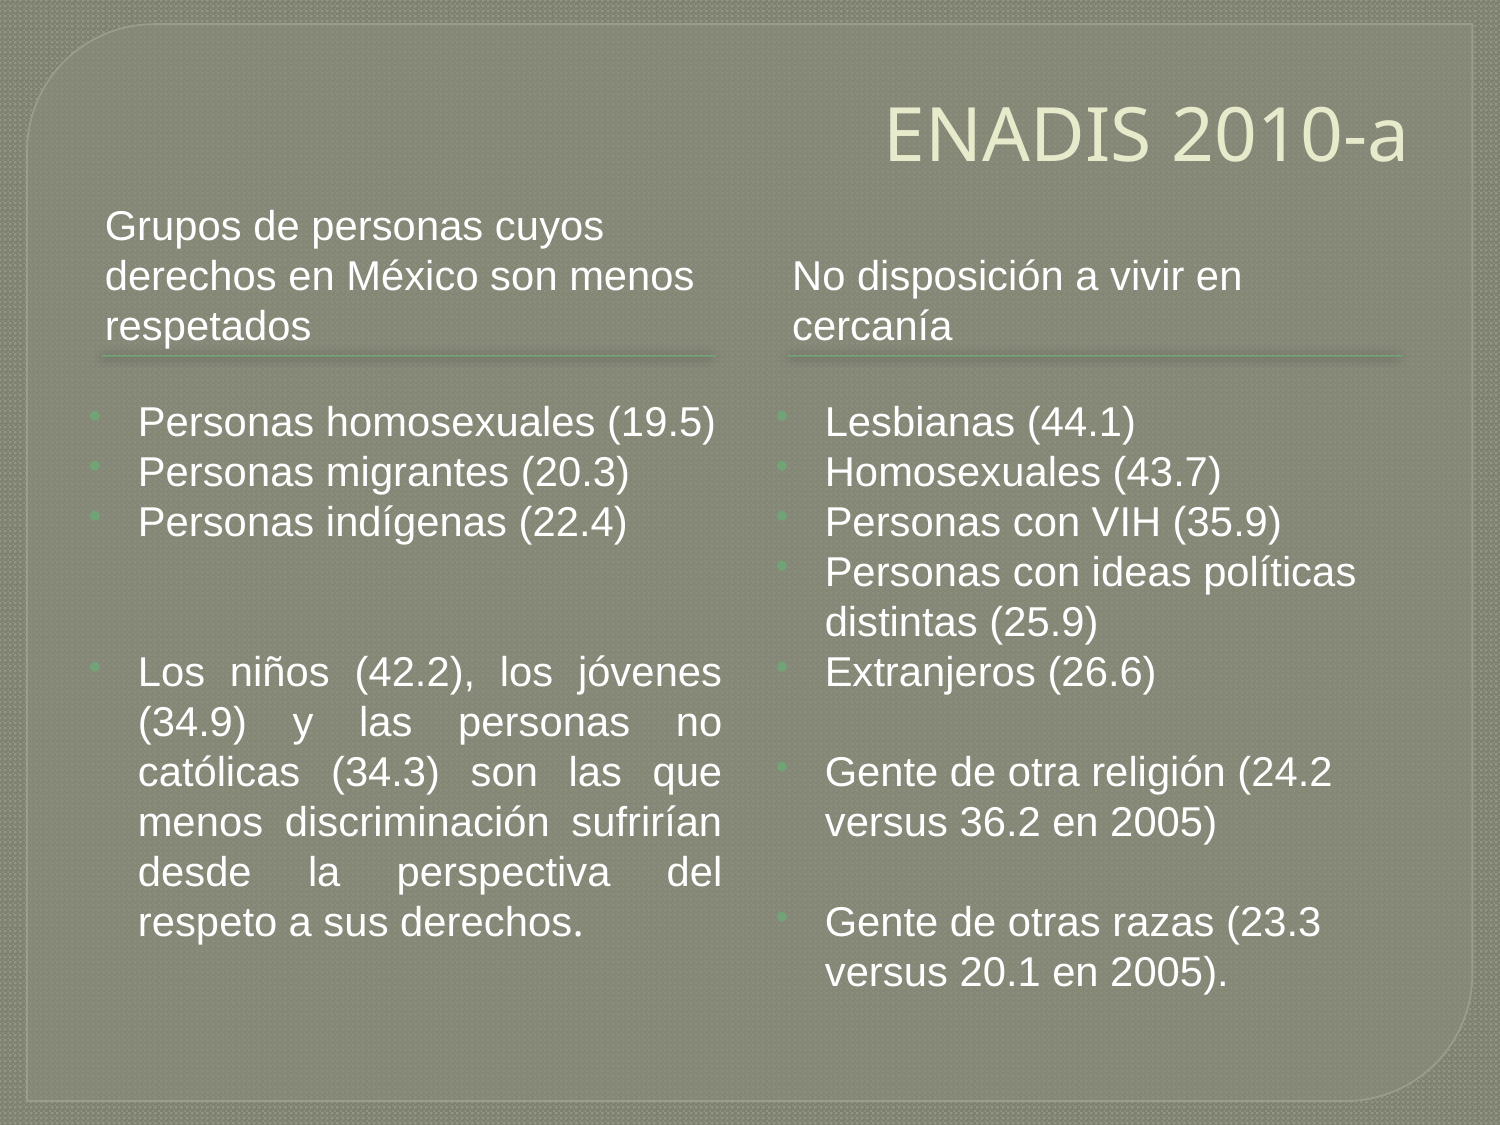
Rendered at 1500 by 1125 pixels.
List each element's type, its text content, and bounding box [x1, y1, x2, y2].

list Personas homosexuales (19.5) Personas migrantes (20.3) Personas indígenas (22.4) Los niños (42.2), los jóvenes (34.9) y las personas no católicas (34.3) son las que menos discriminación sufrirían desde la perspectiva del respeto a sus derechos. [75, 387, 738, 1071]
title ENADIS 2010-a [75, 41, 1425, 185]
list No disposición a vivir en cercanía [761, 251, 1425, 357]
list Lesbianas (44.1) Homosexuales (43.7) Personas con VIH (35.9) Personas con ideas políticas distintas (25.9) Extranjeros (26.6) Gente de otra religión (24.2 versus 36.2 en 2005) Gente de otras razas (23.3 versus 20.1 en 2005). [761, 387, 1436, 1071]
list Grupos de personas cuyos derechos en México son menos respetados [75, 196, 738, 357]
